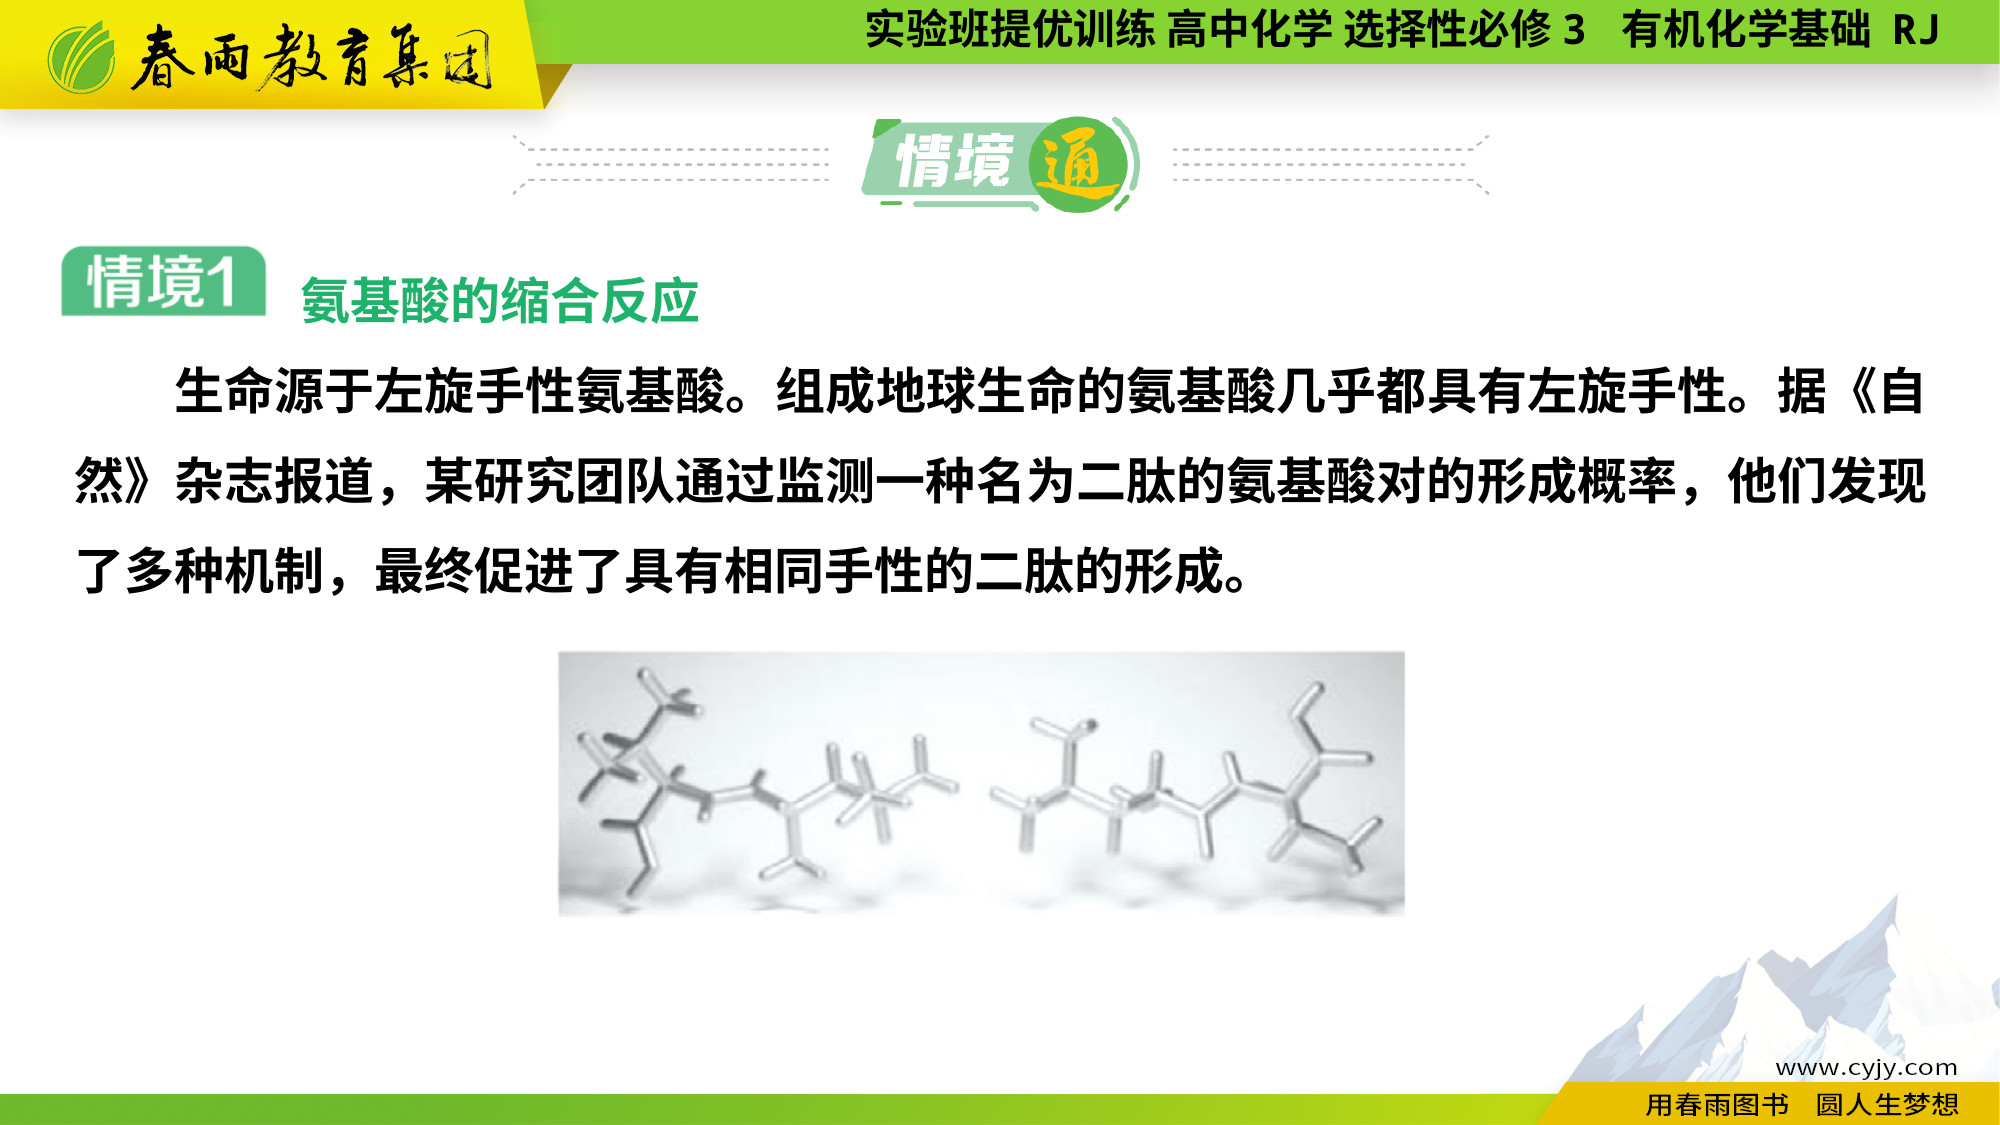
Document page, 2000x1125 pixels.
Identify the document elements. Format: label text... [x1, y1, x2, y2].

list 氨基酸的缩合反应 生命源于左旋手性氨基酸。组成地球生命的氨基酸几乎都具有左旋手性。据《自然》杂志报道，某研究团队通过监测一种名为二肽的氨基酸对的形成概率，他们发现了多种机制，最终促进了具有相同手性的二肽的形成。 [59, 231, 1944, 599]
picture [0, 0, 2000, 1125]
